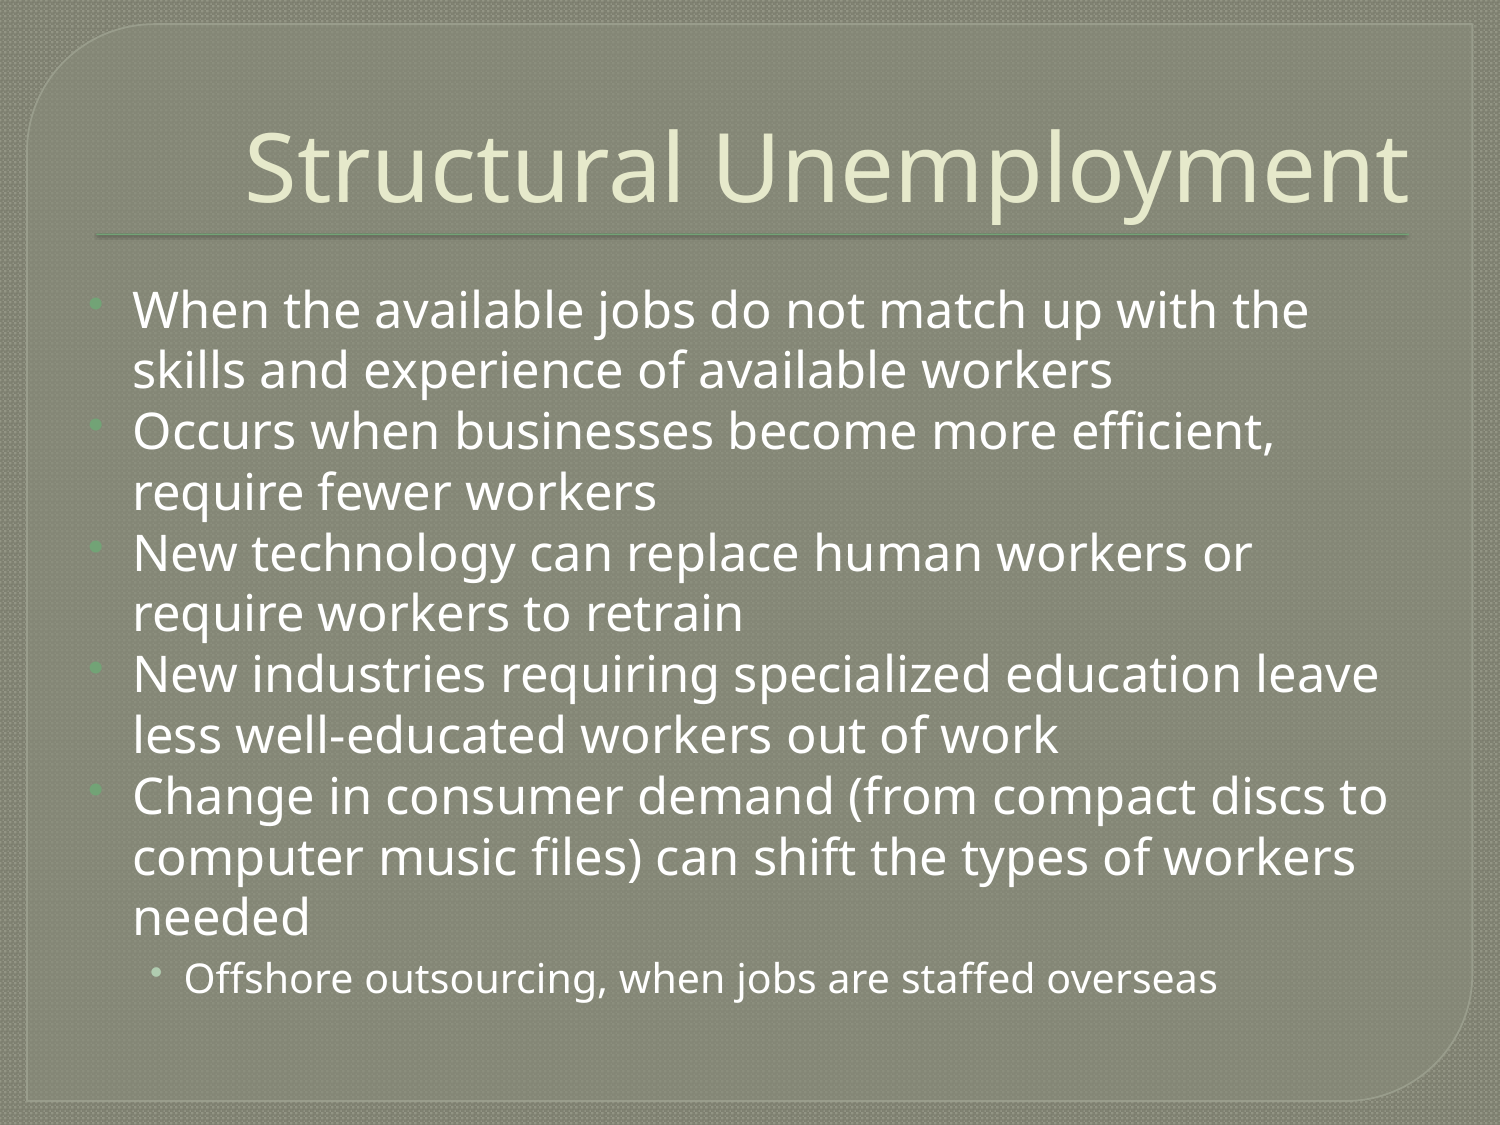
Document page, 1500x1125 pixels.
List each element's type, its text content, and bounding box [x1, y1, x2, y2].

list When the available jobs do not match up with the skills and experience of available workers Occurs when businesses become more efficient, require fewer workers New technology can replace human workers or require workers to retrain New industries requiring specialized education leave less well-educated workers out of work Change in consumer demand (from compact discs to computer music files) can shift the types of workers needed Offshore outsourcing, when jobs are staffed overseas [75, 270, 1425, 1013]
title Structural Unemployment [75, 41, 1425, 230]
